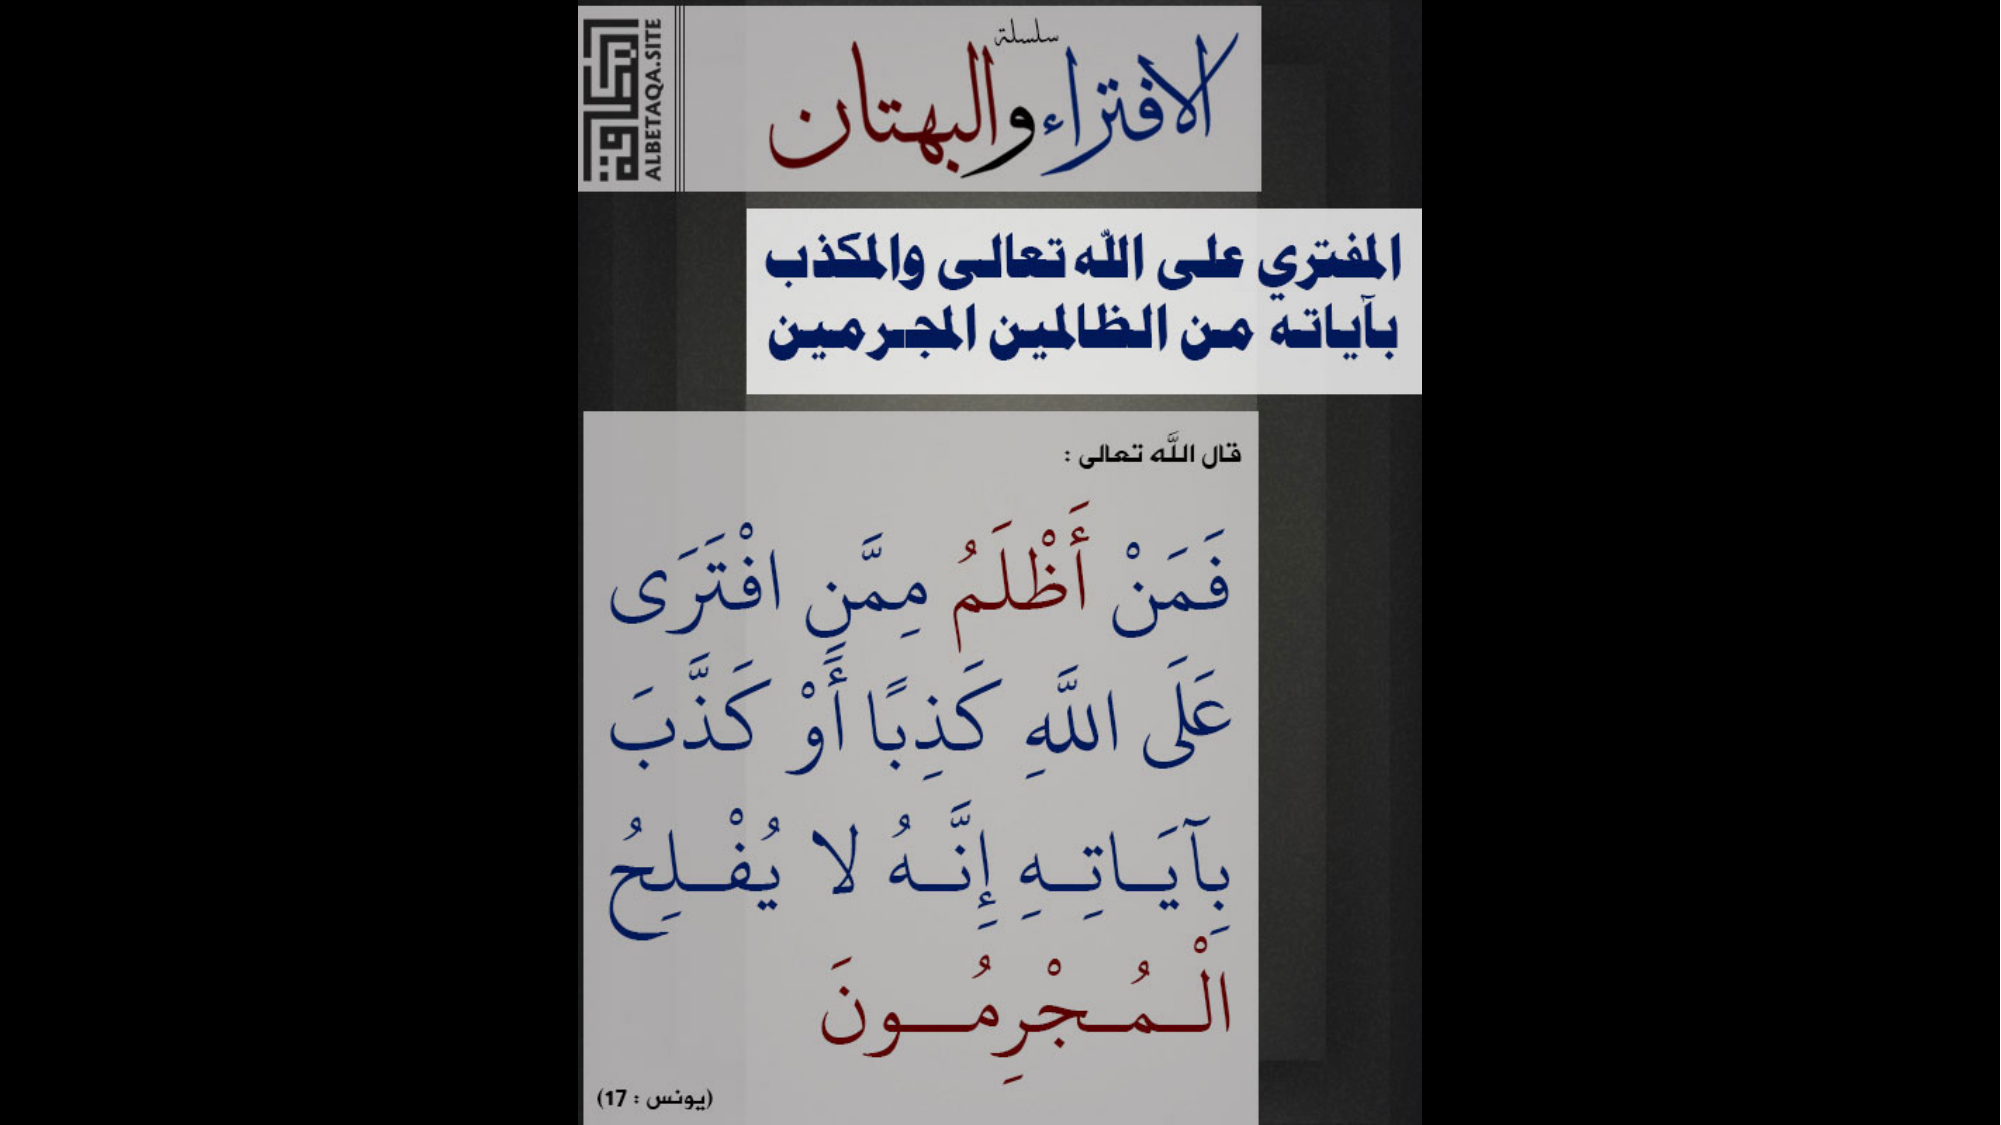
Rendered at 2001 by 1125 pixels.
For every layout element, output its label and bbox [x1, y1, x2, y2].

picture [578, 0, 1422, 1125]
